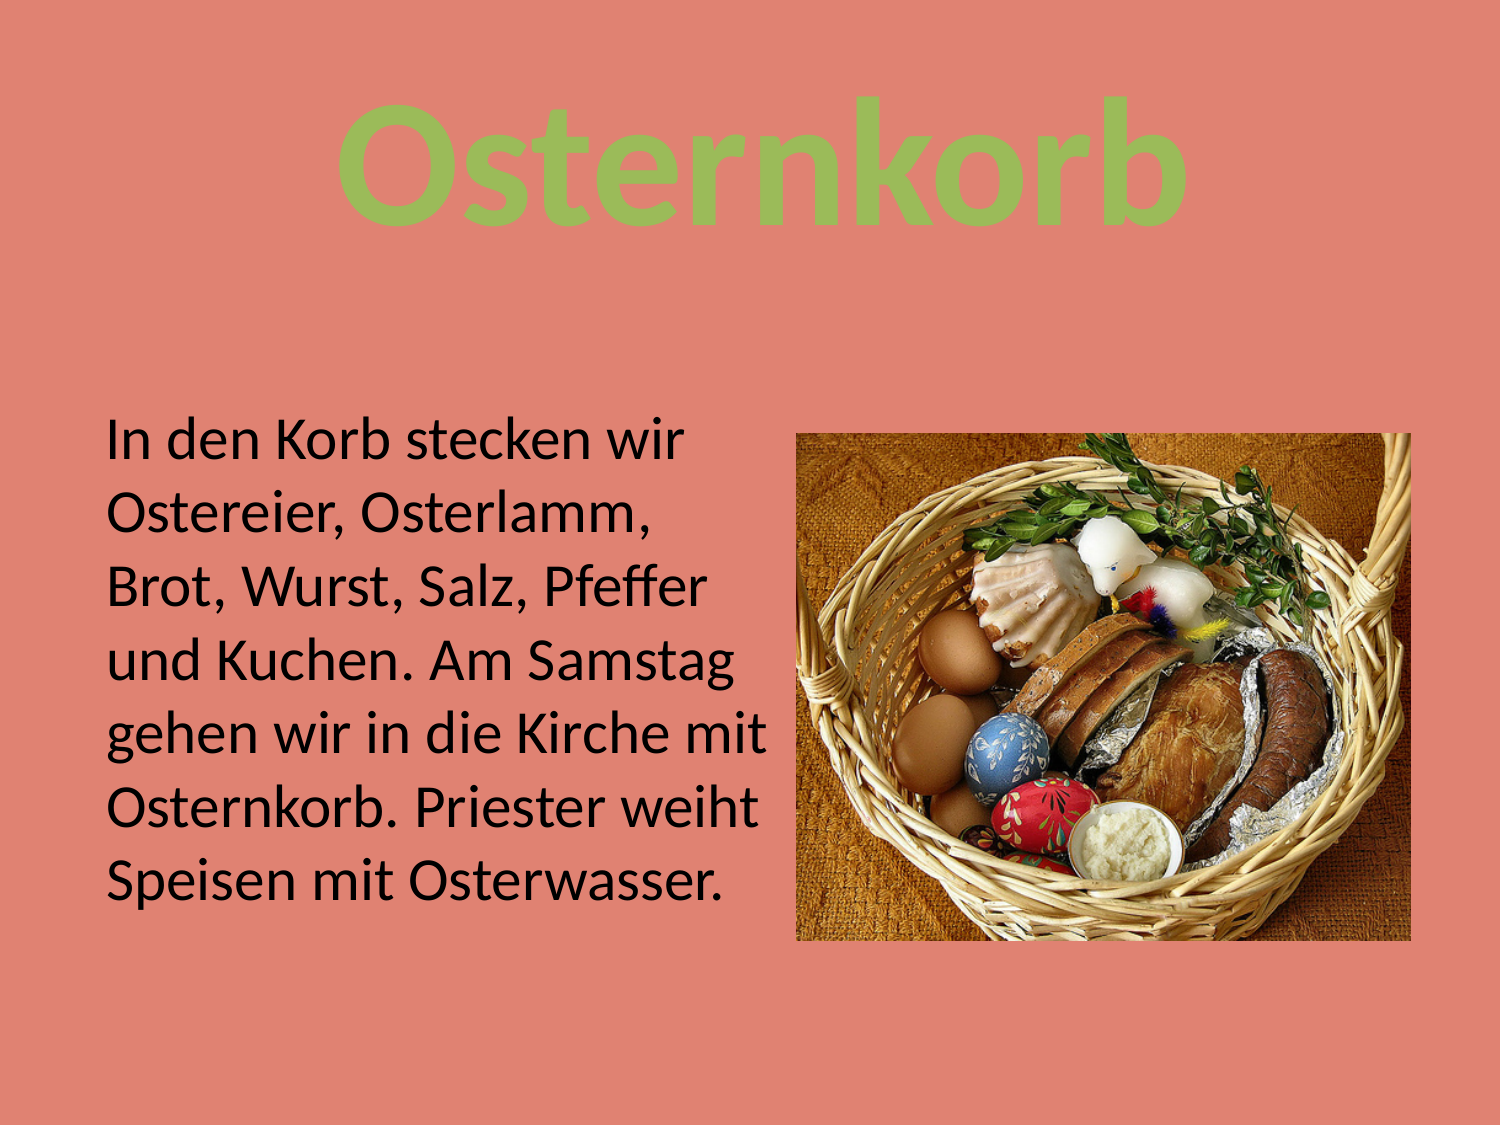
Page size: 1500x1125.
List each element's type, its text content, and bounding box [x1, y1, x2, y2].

list In den Korb stecken wir Ostereier, Osterlamm, Brot, Wurst, Salz, Pfeffer und Kuchen. Am Samstag gehen wir in die Kirche mit Osternkorb. Priester weiht Speisen mit Osterwasser. [35, 304, 793, 958]
picture [796, 433, 1411, 941]
text_box Osternkorb [320, 35, 1208, 270]
